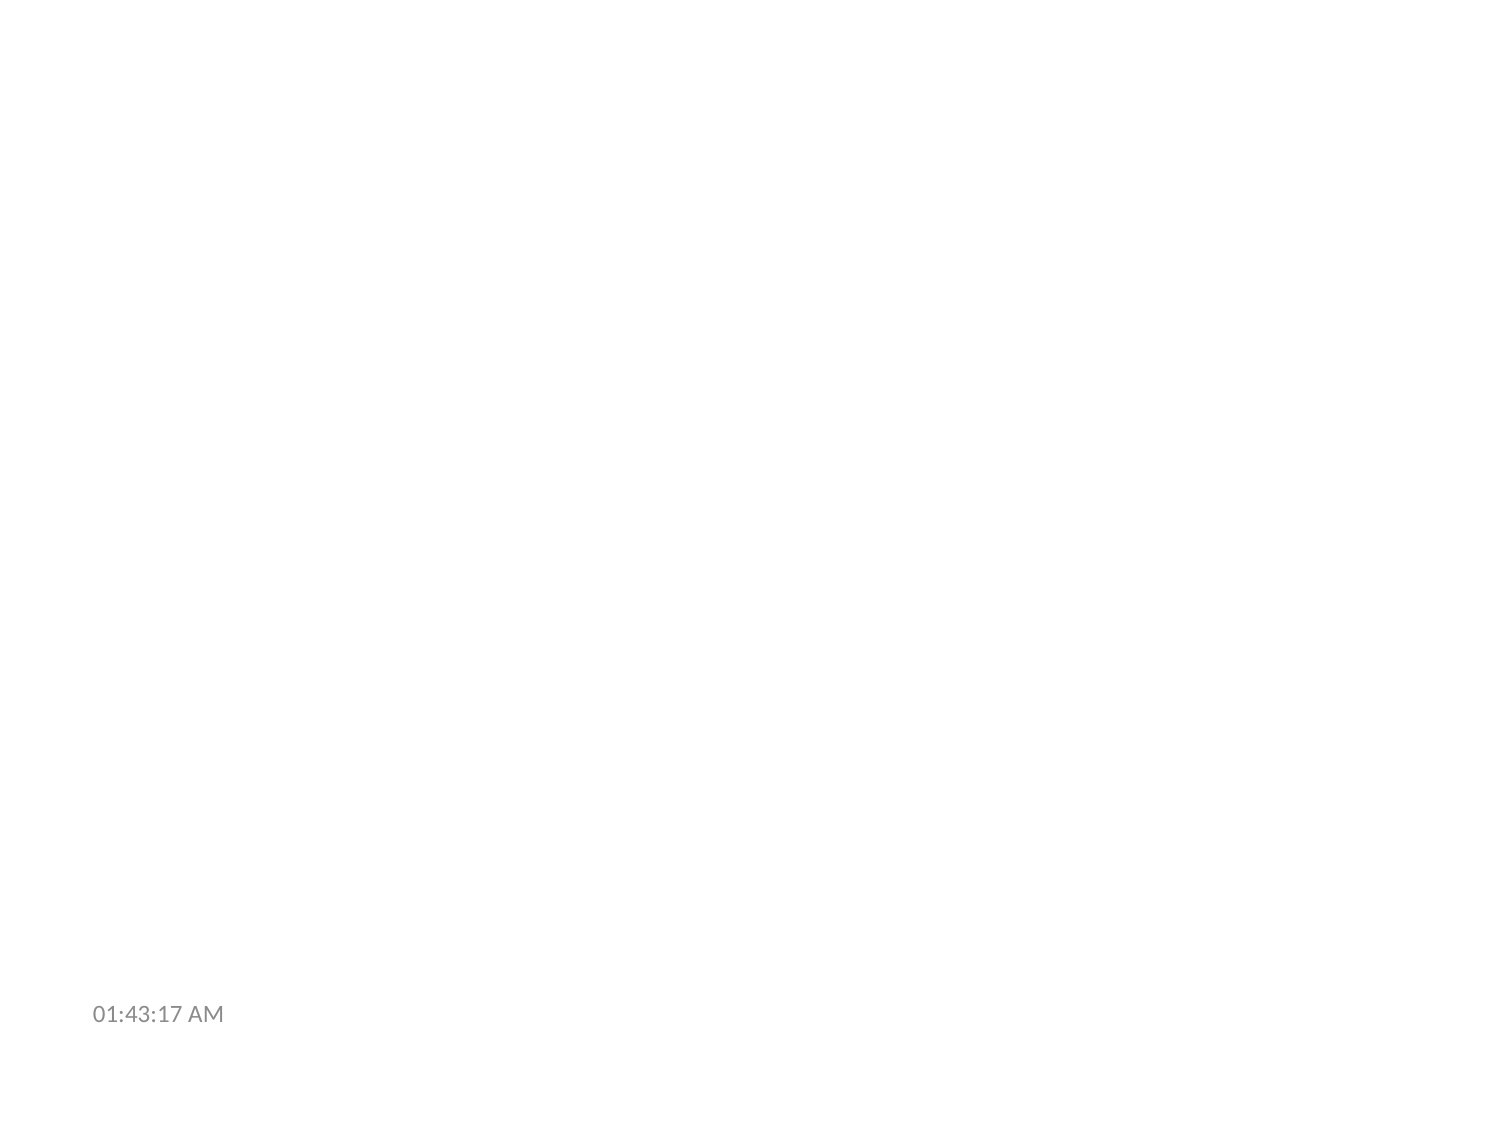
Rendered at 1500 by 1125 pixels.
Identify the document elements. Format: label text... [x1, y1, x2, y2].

text_box 3:35:09 PM [77, 982, 428, 1043]
